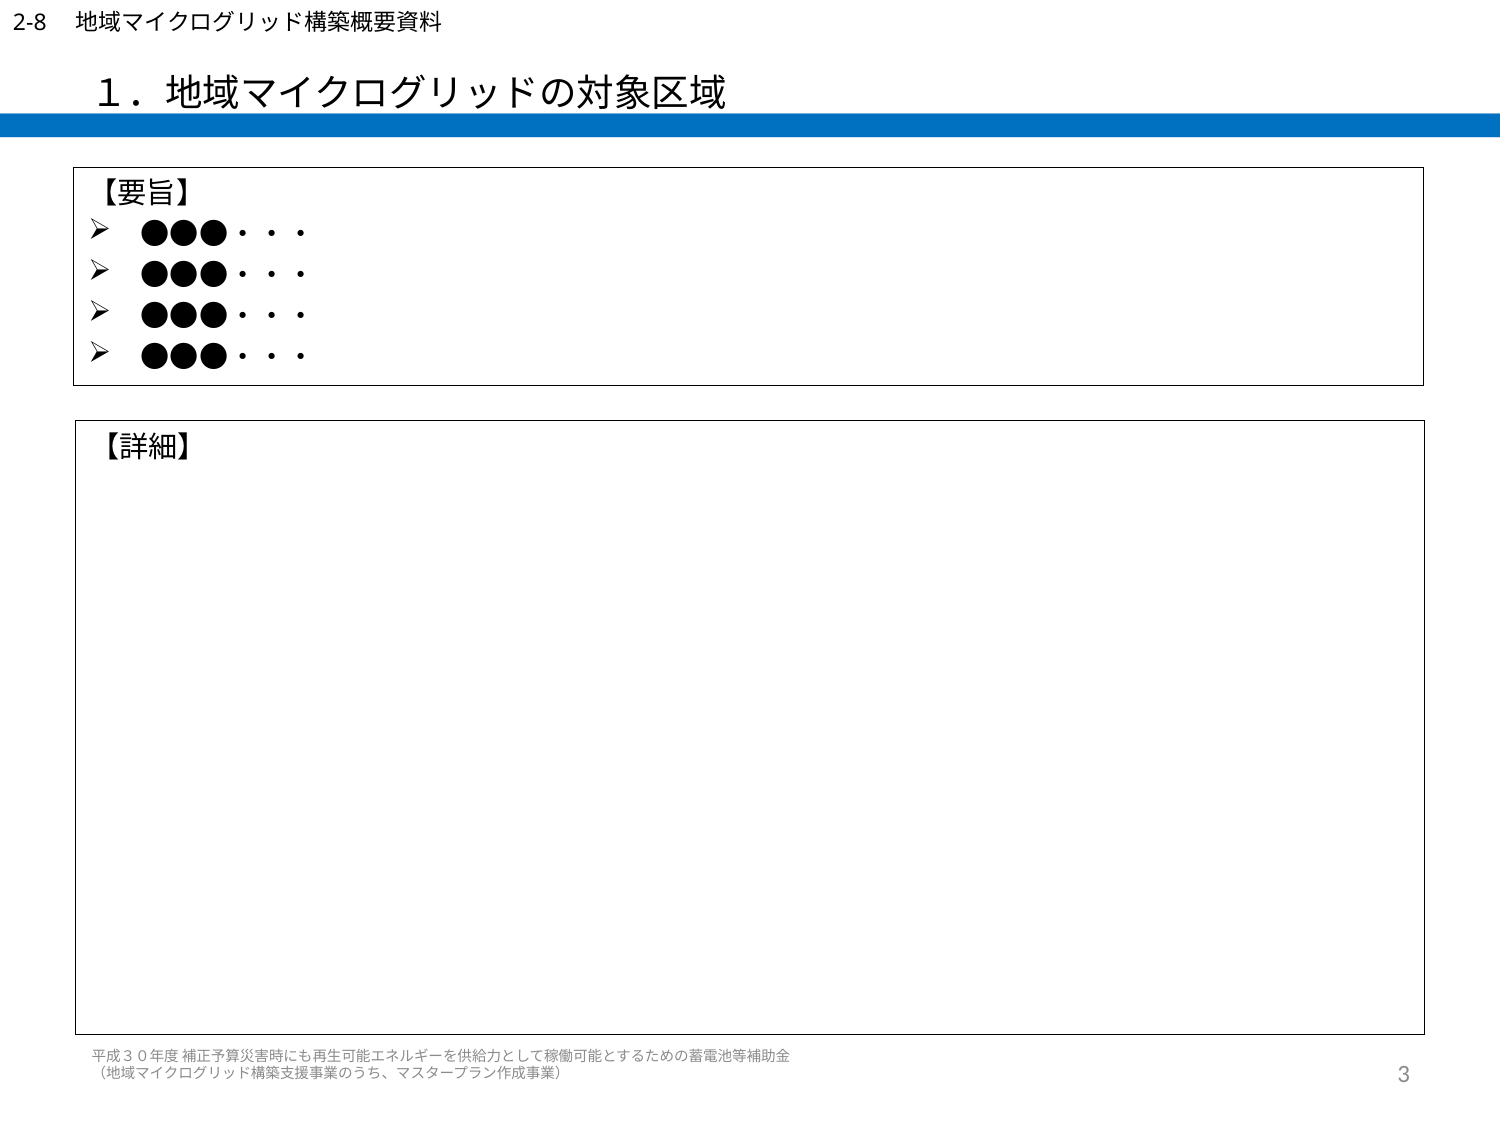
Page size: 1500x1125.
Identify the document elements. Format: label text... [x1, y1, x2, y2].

list 【詳細】 [75, 420, 1425, 1035]
list 【要旨】 ●●●・・・ ●●●・・・ ●●●・・・ ●●●・・・ [73, 167, 1424, 386]
text_box 平成３０年度 補正予算災害時にも再生可能エネルギーを供給力として稼働可能とするための蓄電池等補助金 （地域マイクログリッド構築支援事業のうち、マスタープラン作成事業） [76, 1042, 988, 1103]
title １．地域マイクログリッドの対象区域 [75, 45, 1425, 113]
text_box 2-8 地域マイクログリッド構築概要資料 [0, 0, 467, 61]
text_box [0, 113, 1500, 138]
slide_number 3 [1074, 1042, 1425, 1103]
